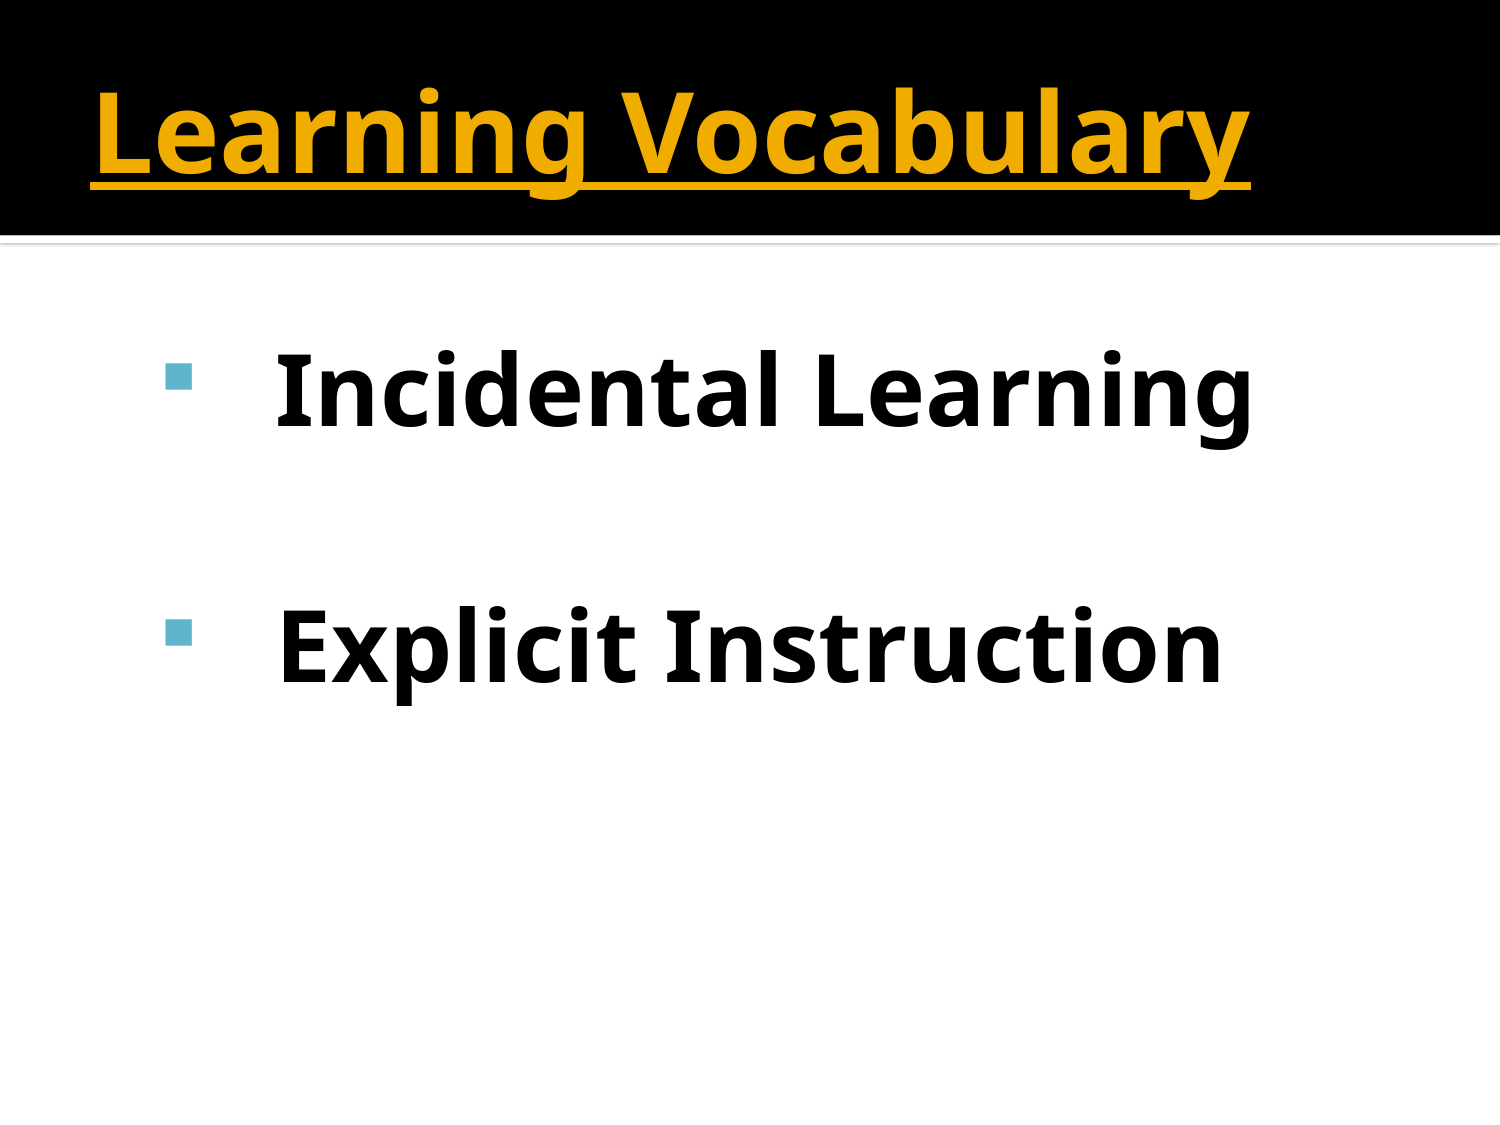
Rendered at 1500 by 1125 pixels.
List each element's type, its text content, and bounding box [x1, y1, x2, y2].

title Learning Vocabulary [75, 25, 1425, 231]
list Incidental Learning Explicit Instruction [75, 324, 1425, 1035]
